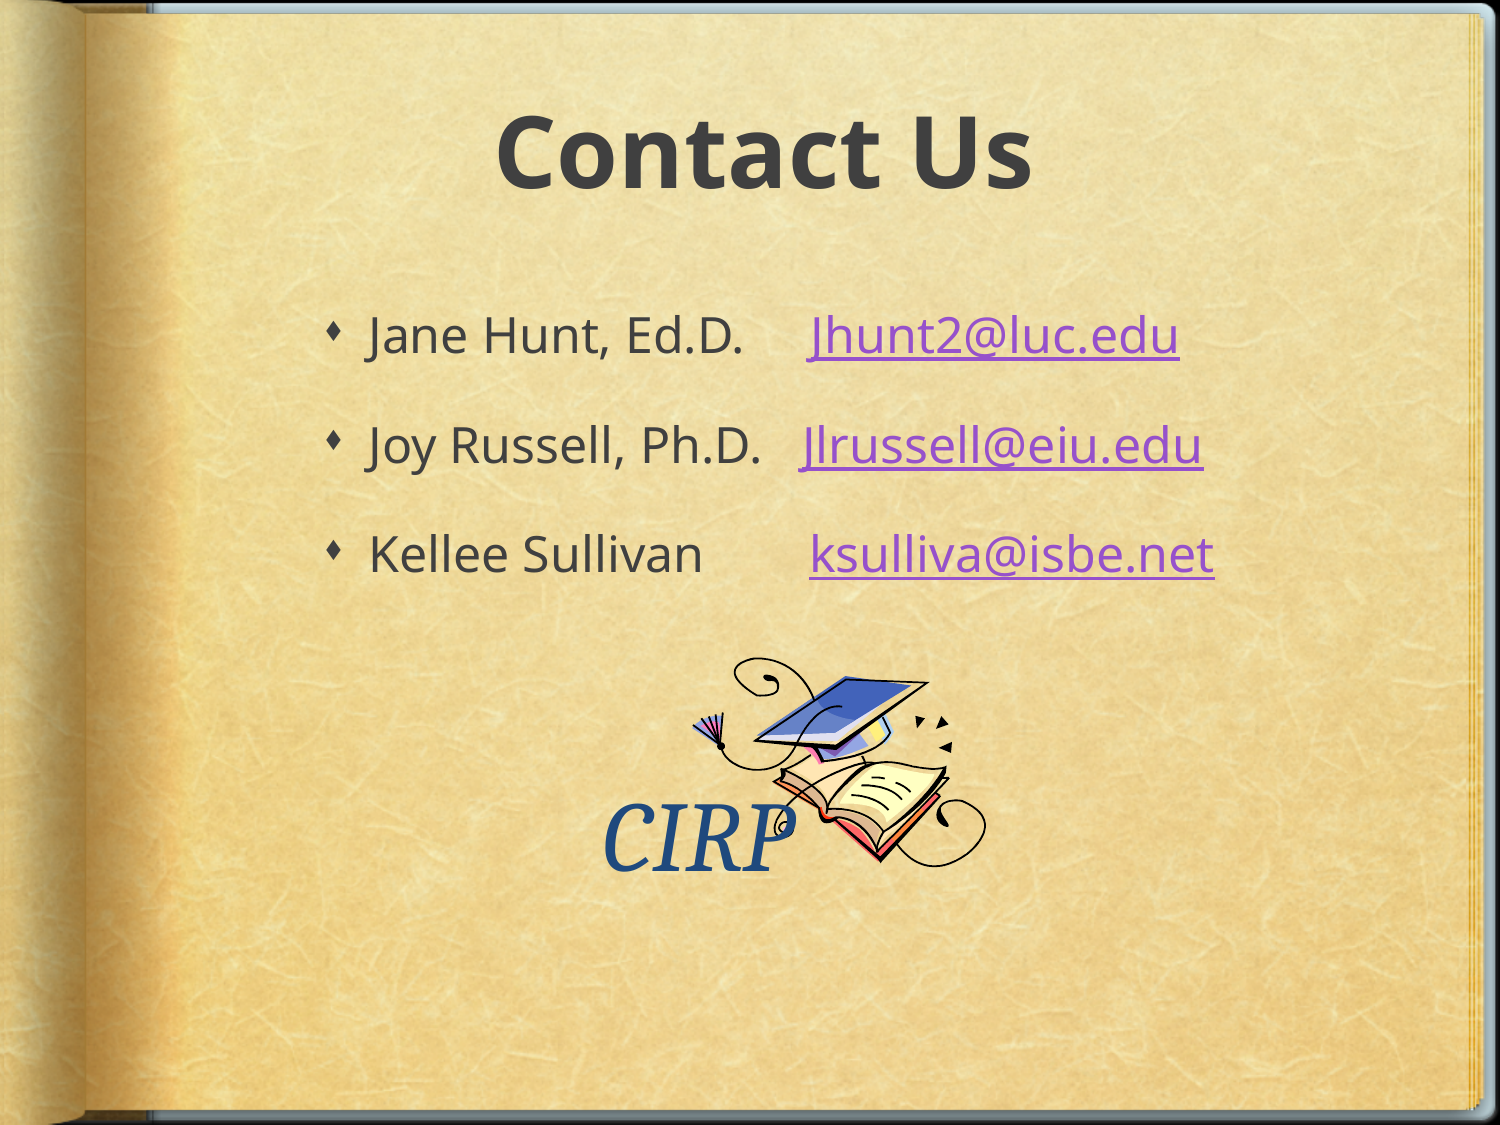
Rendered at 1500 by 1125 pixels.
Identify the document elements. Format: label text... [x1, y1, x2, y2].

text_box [587, 654, 989, 870]
picture [0, 0, 1500, 1125]
list Jane Hunt, Ed.D. Jhunt2@luc.edu Joy Russell, Ph.D. Jlrussell@eiu.edu Kellee Sullivan ksulliva@isbe.net [307, 295, 1500, 1005]
title Contact Us [27, 45, 1500, 265]
